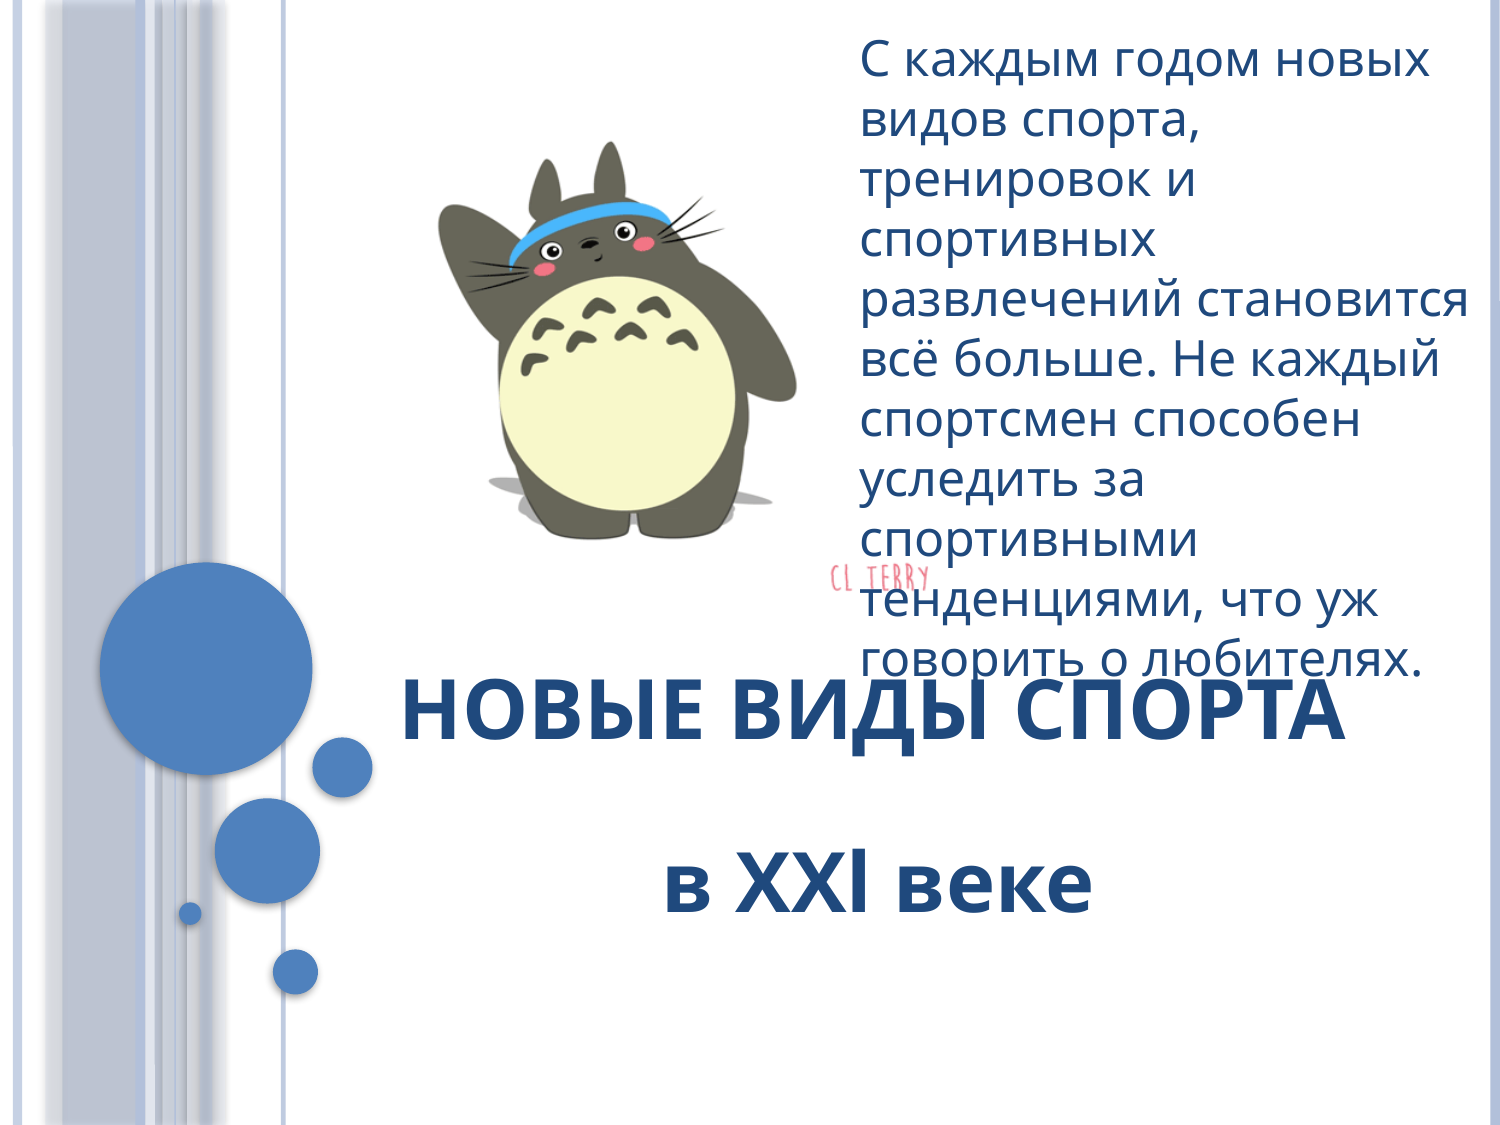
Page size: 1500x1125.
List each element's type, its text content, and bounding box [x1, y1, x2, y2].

picture [312, 18, 964, 623]
title Новые виды спорта [383, 631, 1397, 764]
subtitle в XXl веке [371, 822, 1385, 1083]
text_box С каждым годом новых видов спорта, тренировок и спортивных развлечений становится всё больше. Не каждый спортсмен способен уследить за спортивными тенденциями, что уж говорить о любителях. [844, 19, 1500, 694]
